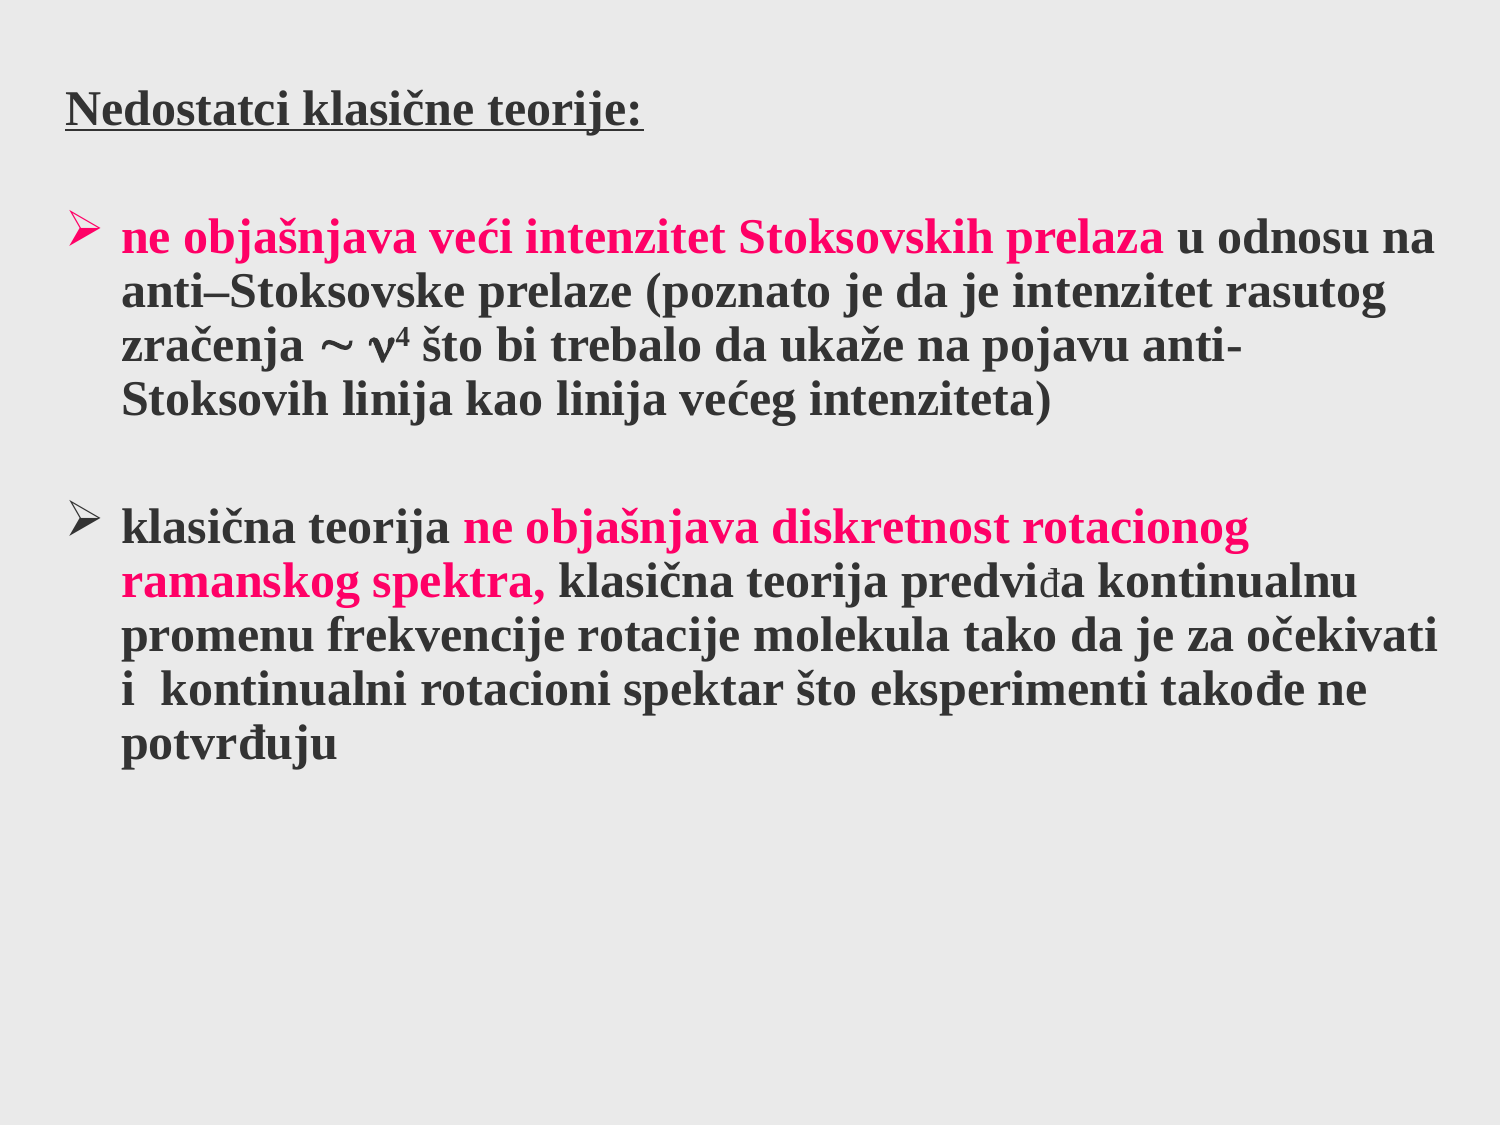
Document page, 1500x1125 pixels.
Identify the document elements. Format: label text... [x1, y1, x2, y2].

list Nedostatci klasične teorije: ne objašnjava veći intenzitet Stoksovskih prelaza u odnosu na anti–Stoksovske prelaze (poznato je da je intenzitet rasutog zračenja  4 što bi trebalo da ukaže na pojavu anti-Stoksovih linija kao linija većeg intenziteta) klasična teorija ne objašnjava diskretnost rotacionog ramanskog spektra, klasična teorija predviđa kontinualnu promenu frekvencije rotacije molekula tako da je za očekivati i kontinualni rotacioni spektar što eksperimenti takođe ne potvrđuju [50, 75, 1463, 1063]
